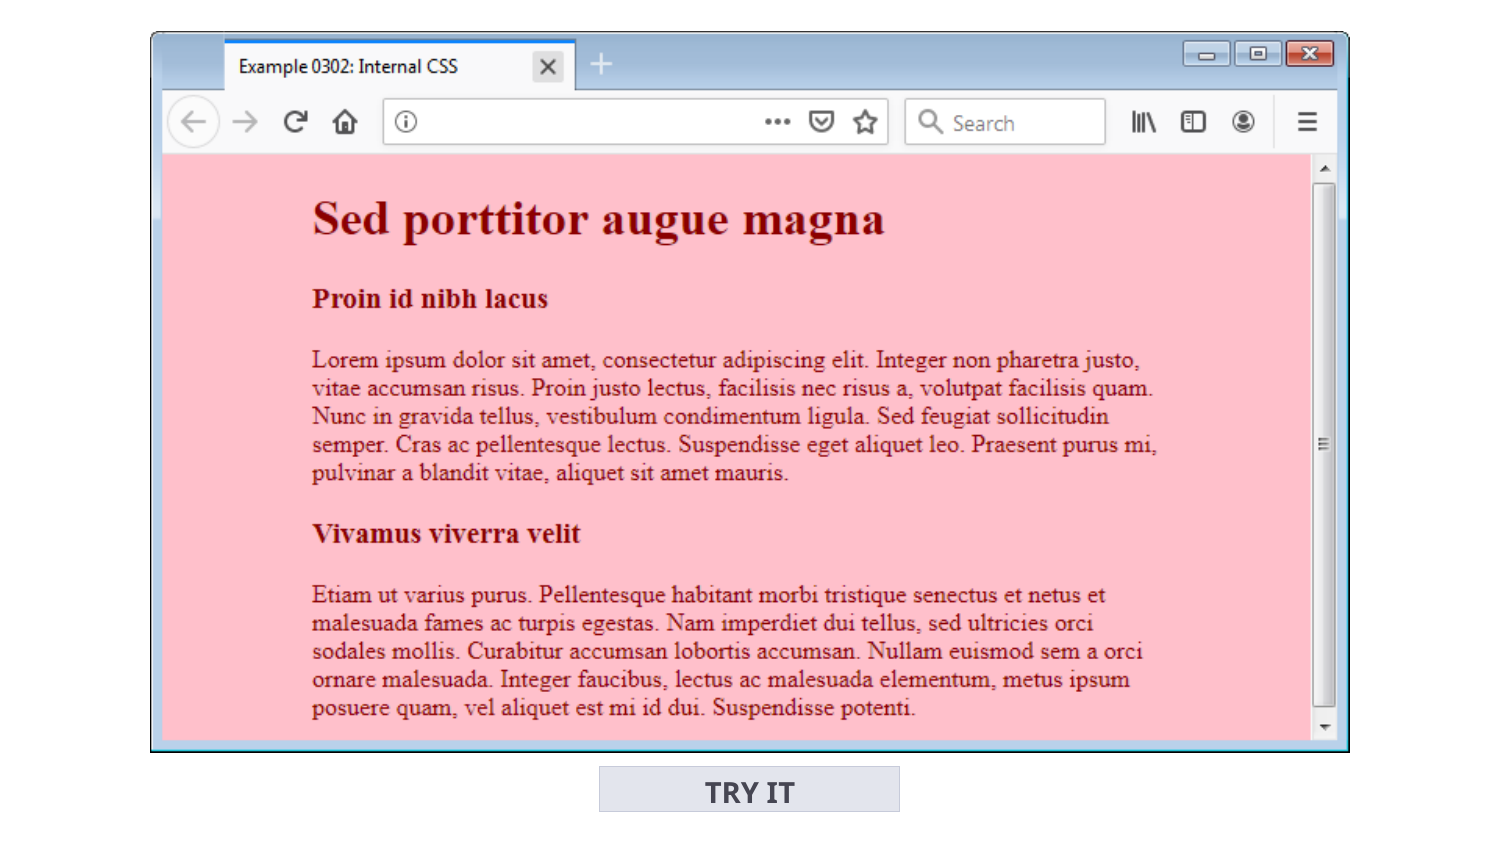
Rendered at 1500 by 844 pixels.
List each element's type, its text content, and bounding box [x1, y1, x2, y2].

picture [149, 31, 1351, 753]
text_box TRY IT [599, 766, 900, 812]
